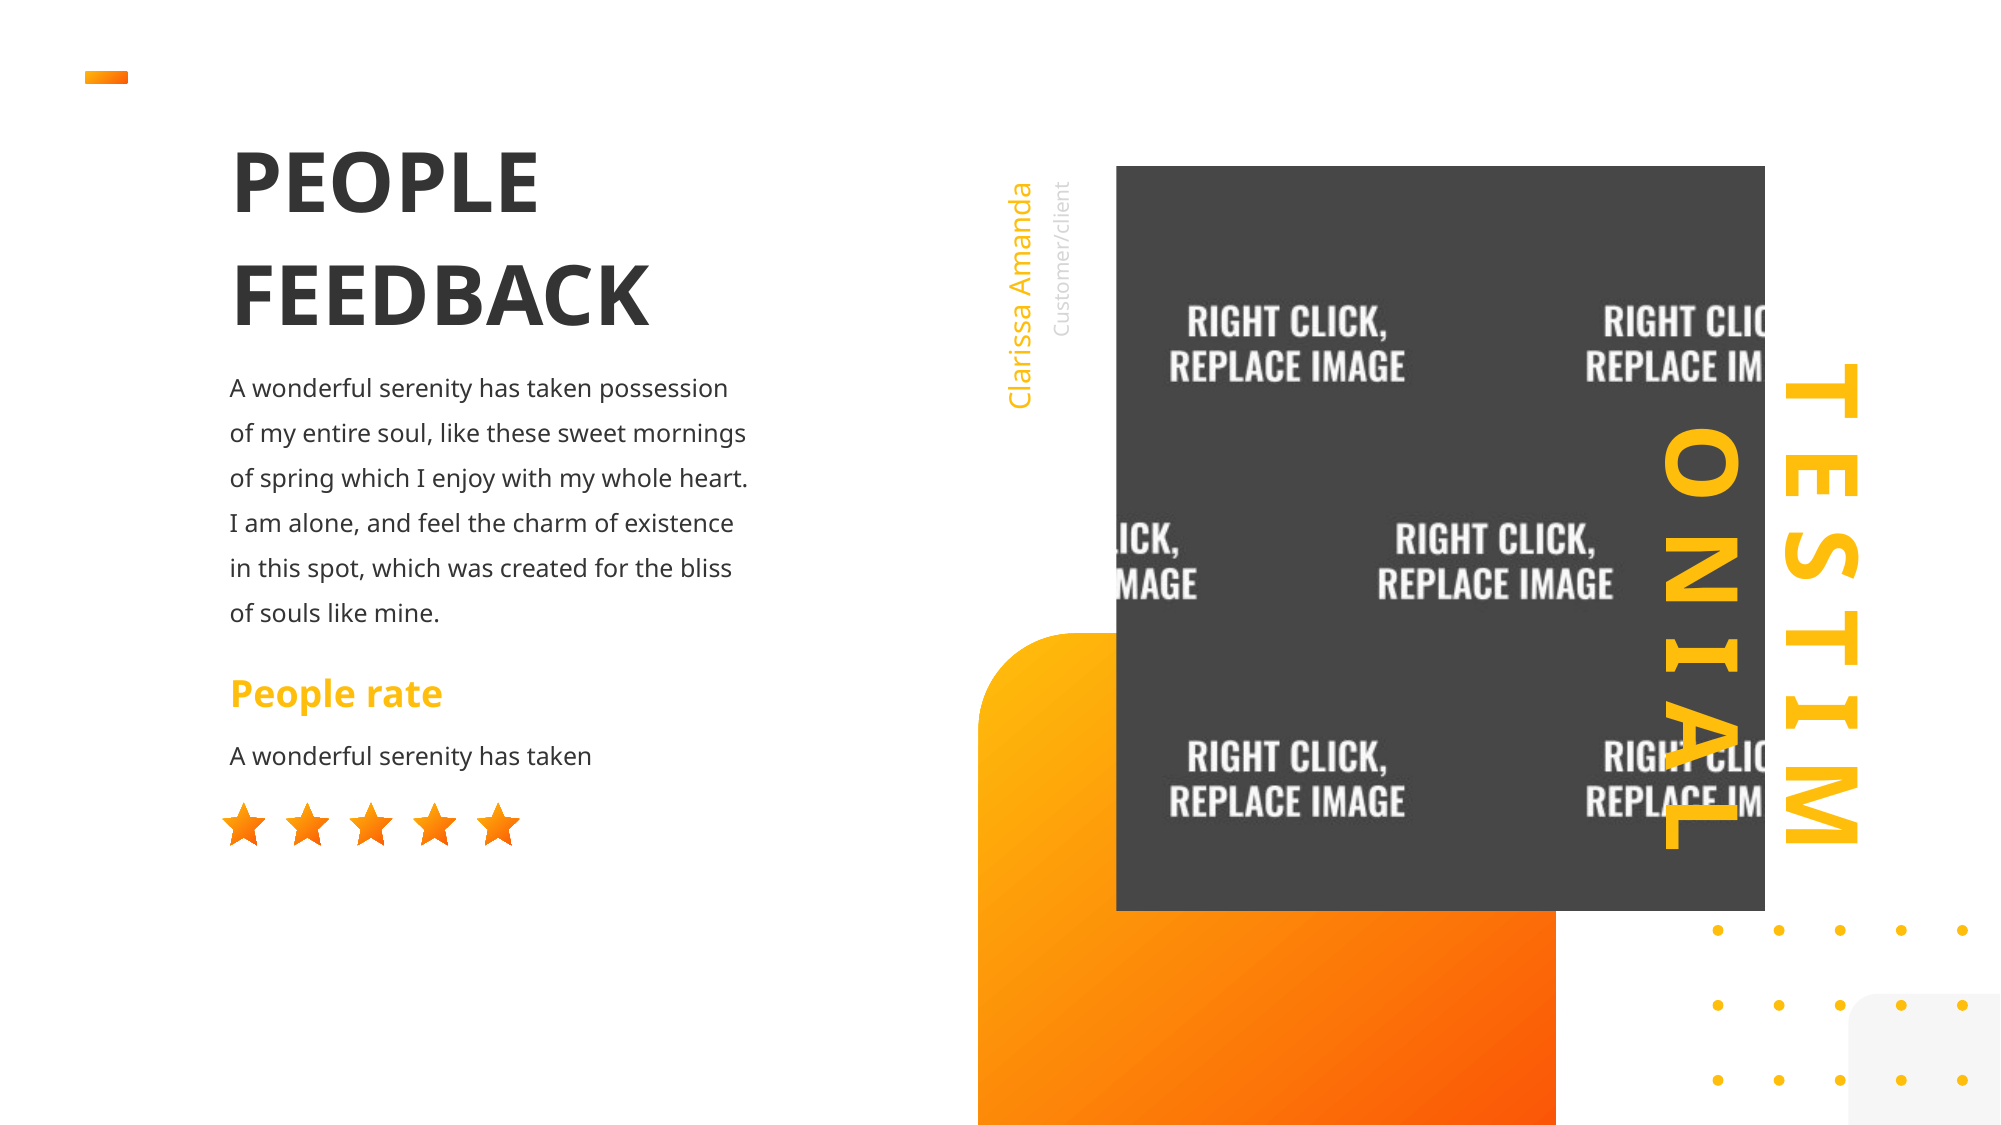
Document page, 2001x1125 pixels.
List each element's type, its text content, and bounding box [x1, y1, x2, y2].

text_box Clarissa Amanda [993, 167, 1044, 502]
text_box A wonderful serenity has taken possession of my entire soul, like these sweet mornings of spring which I enjoy with my whole heart. I am alone, and feel the charm of existence in this spot, which was created for the bliss of souls like mine. [214, 350, 769, 635]
list PEOPLE FEEDBACK [214, 89, 864, 385]
text_box [977, 632, 1558, 1125]
text_box People rate [214, 662, 550, 723]
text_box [222, 802, 520, 846]
text_box A wonderful serenity has taken [214, 718, 769, 778]
text_box T E S T I M O N I A L [1765, 340, 1894, 868]
picture [1116, 166, 1765, 912]
text_box Customer/client [1044, 167, 1081, 379]
